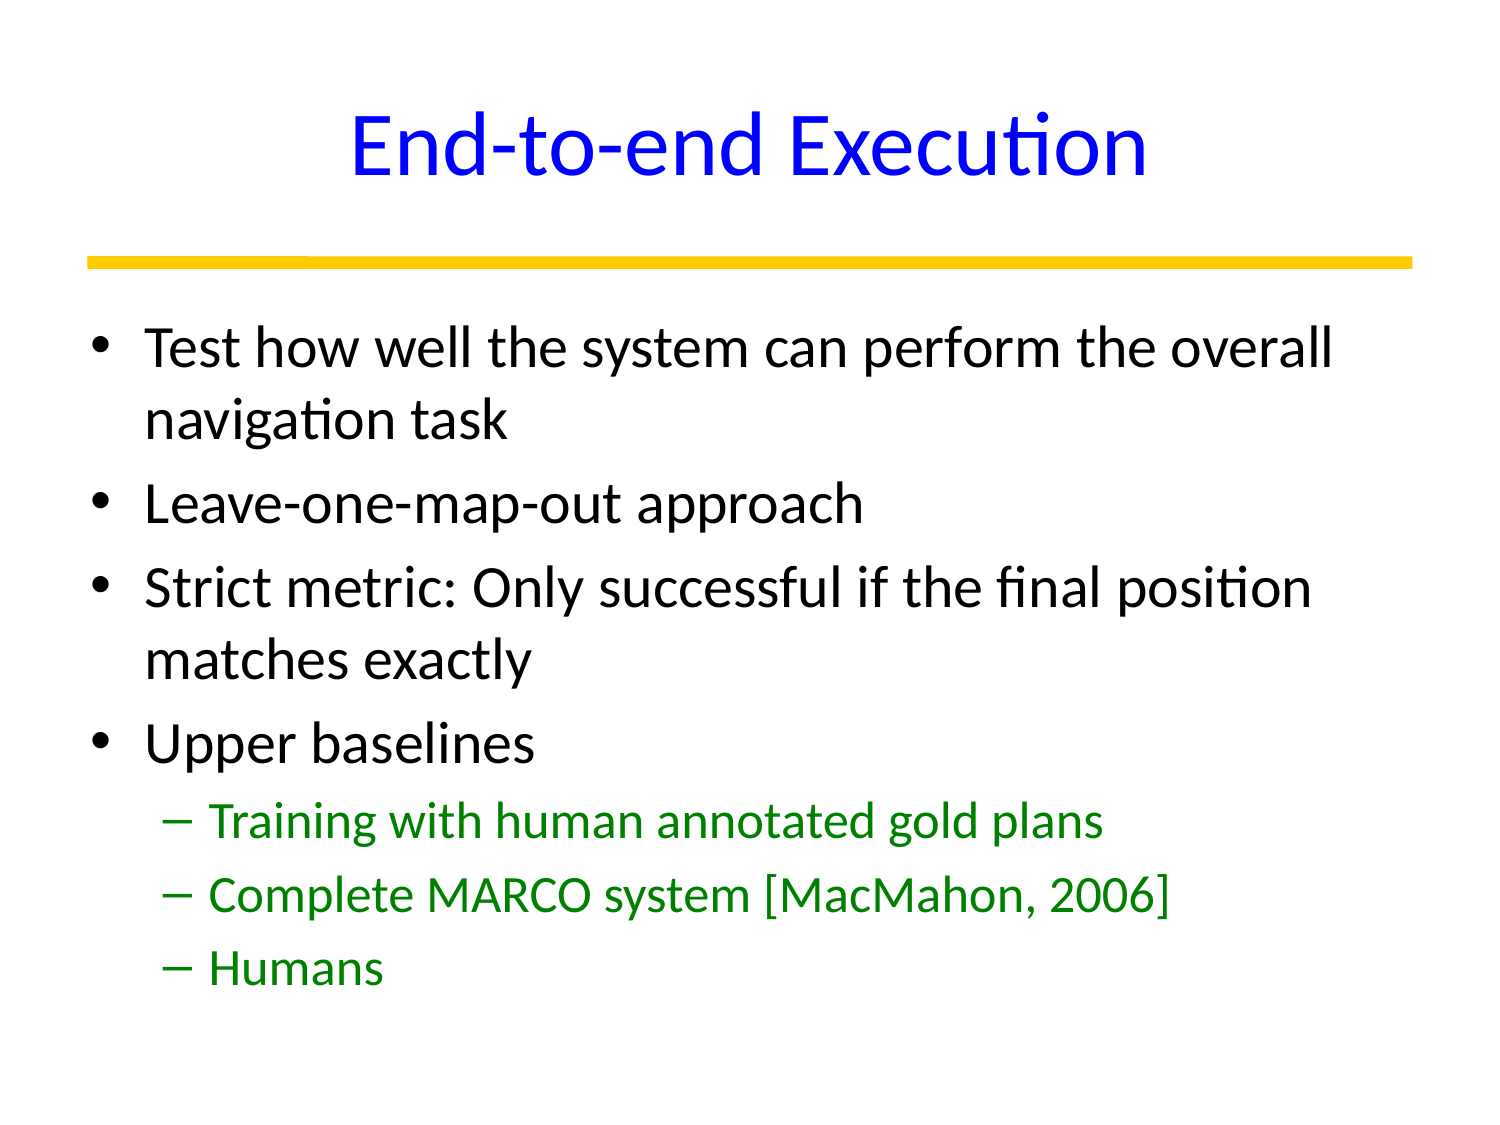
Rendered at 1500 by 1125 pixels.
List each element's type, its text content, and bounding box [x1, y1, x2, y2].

list Test how well the system can perform the overall navigation task Leave-one-map-out approach Strict metric: Only successful if the final position matches exactly Upper baselines Training with human annotated gold plans Complete MARCO system [MacMahon, 2006] Humans [75, 299, 1425, 1005]
title End-to-end Execution [75, 45, 1425, 233]
